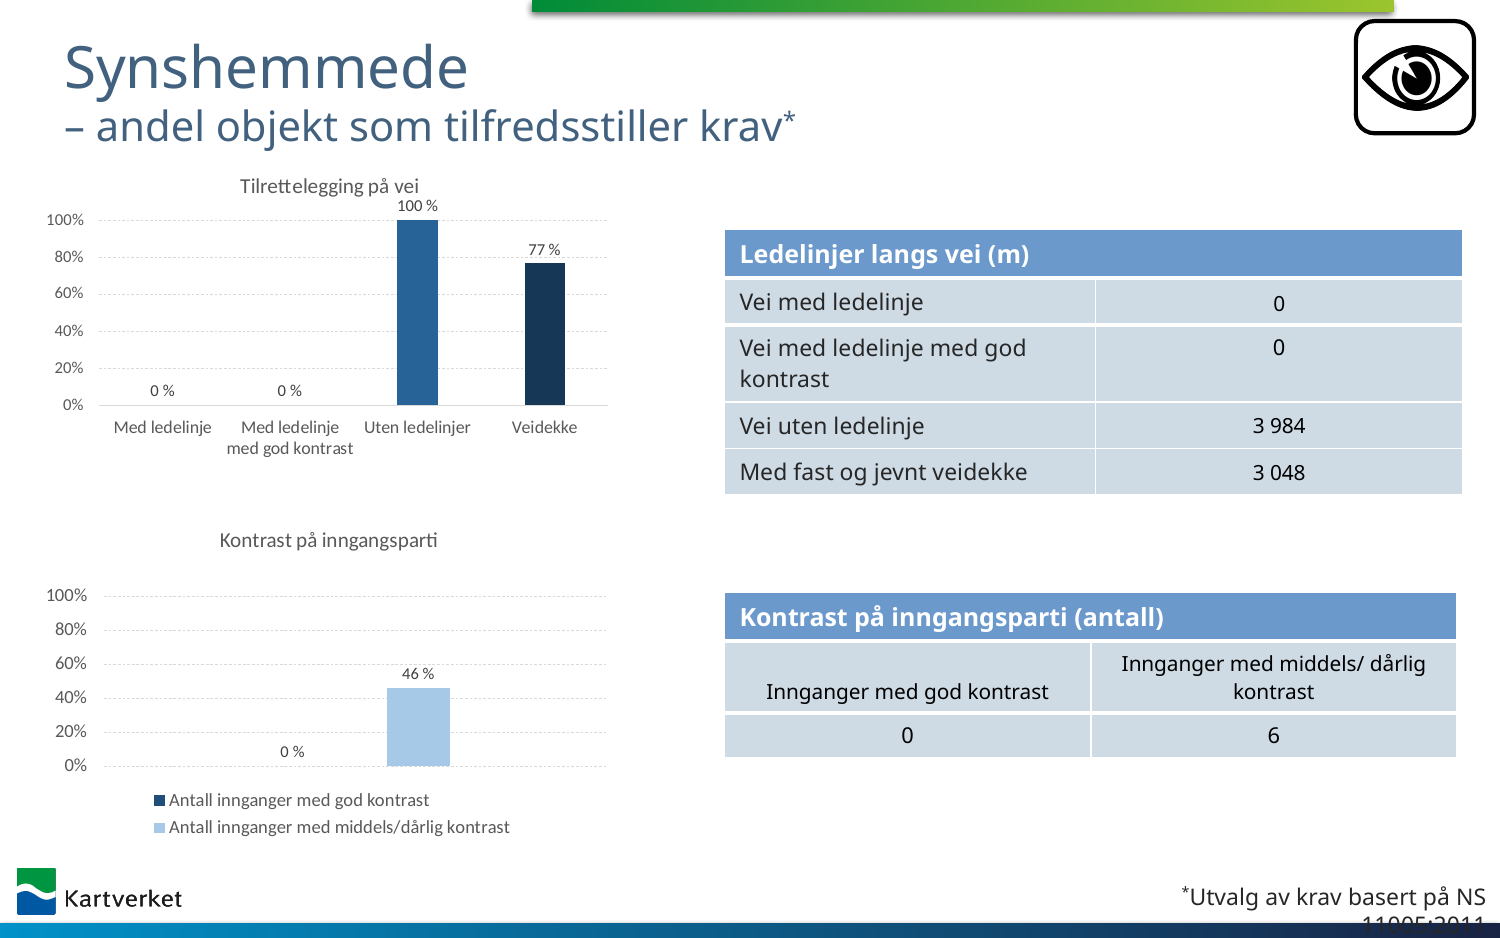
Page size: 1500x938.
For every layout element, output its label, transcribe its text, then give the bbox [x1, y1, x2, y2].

table_cell Innganger med god kontrast [725, 643, 1090, 711]
table_cell 0 [1096, 327, 1462, 401]
table_cell 3 048 [1096, 449, 1462, 494]
picture [41, 166, 618, 492]
table_cell 3 984 [1096, 403, 1462, 448]
table_cell 0 [1096, 280, 1462, 323]
table_cell Vei uten ledelinje [725, 403, 1095, 448]
table_cell Vei med ledelinje med god kontrast [725, 327, 1095, 401]
table_cell Med fast og jevnt veidekke [725, 449, 1095, 494]
text_box *Utvalg av krav basert på NS 11005:2011 [1068, 873, 1500, 938]
table_cell 6 [1092, 715, 1456, 757]
text_box Synshemmede – andel objekt som tilfredsstiller krav* [49, 24, 1431, 158]
table_cell 0 [725, 715, 1090, 757]
table_cell Innganger med middels/ dårlig kontrast [1092, 643, 1456, 711]
table_header Kontrast på inngangsparti (antall) [725, 593, 1456, 639]
table_header Ledelinjer langs vei (m) [725, 230, 1462, 276]
picture [41, 520, 617, 846]
table_cell Vei med ledelinje [725, 280, 1095, 323]
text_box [1355, 20, 1475, 134]
